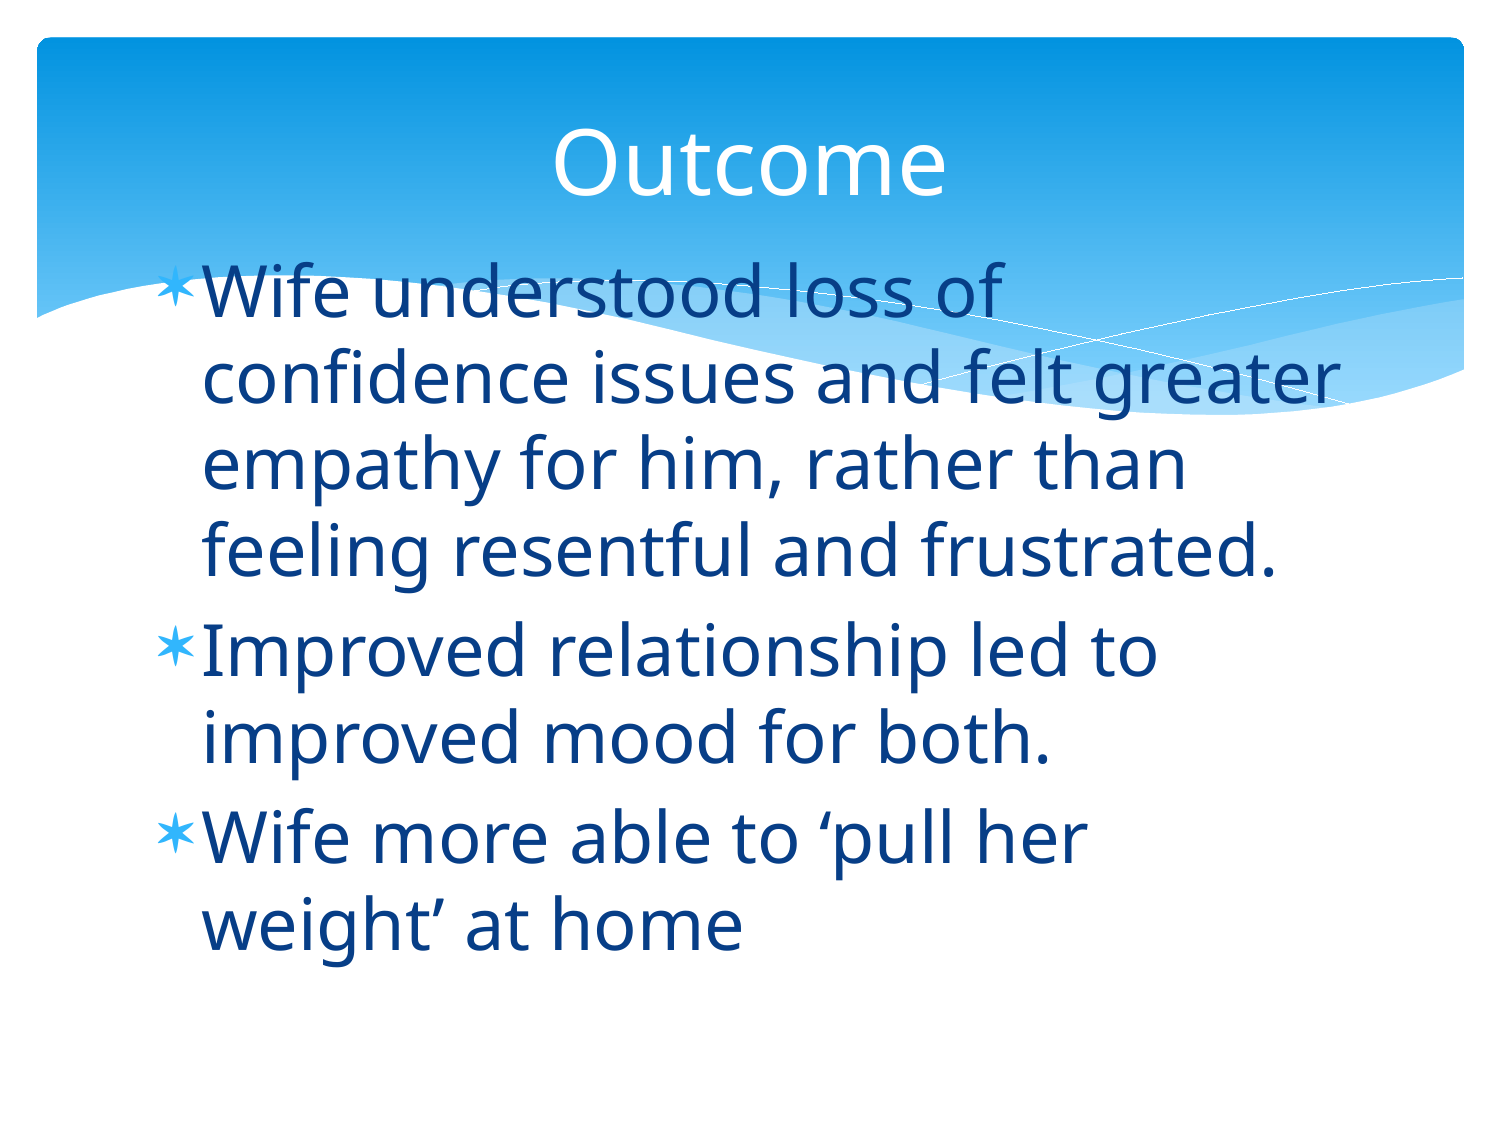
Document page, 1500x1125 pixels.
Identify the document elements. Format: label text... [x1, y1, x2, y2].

title Outcome [75, 55, 1425, 261]
list Wife understood loss of confidence issues and felt greater empathy for him, rather than feeling resentful and frustrated. Improved relationship led to improved mood for both. Wife more able to ‘pull her weight’ at home [143, 261, 1359, 1005]
